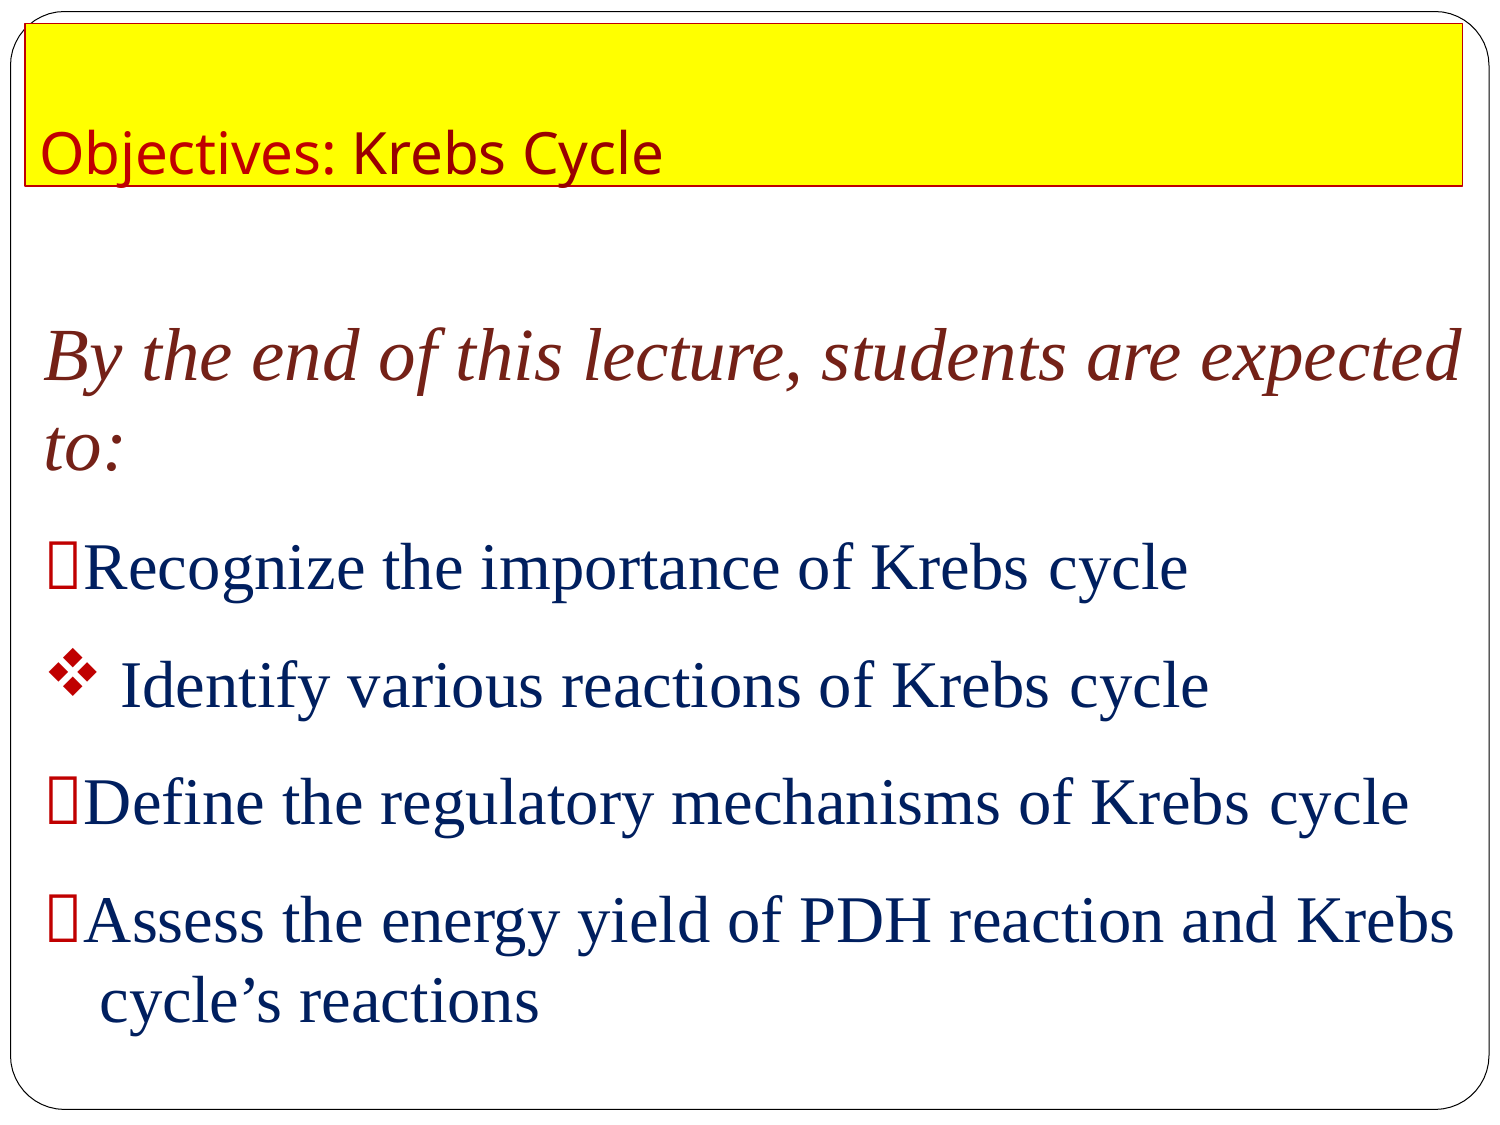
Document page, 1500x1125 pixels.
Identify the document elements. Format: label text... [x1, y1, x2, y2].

text_box Objectives: Krebs Cycle [24, 23, 1463, 187]
title By the end of this lecture, students are expected to: [41, 305, 1472, 493]
text_box Recognize the importance of Krebs cycle Identify various reactions of Krebs cycle Define the regulatory mechanisms of Krebs cycle Assess the energy yield of PDH reaction and Krebs cycle’s reactions [41, 522, 1476, 1036]
